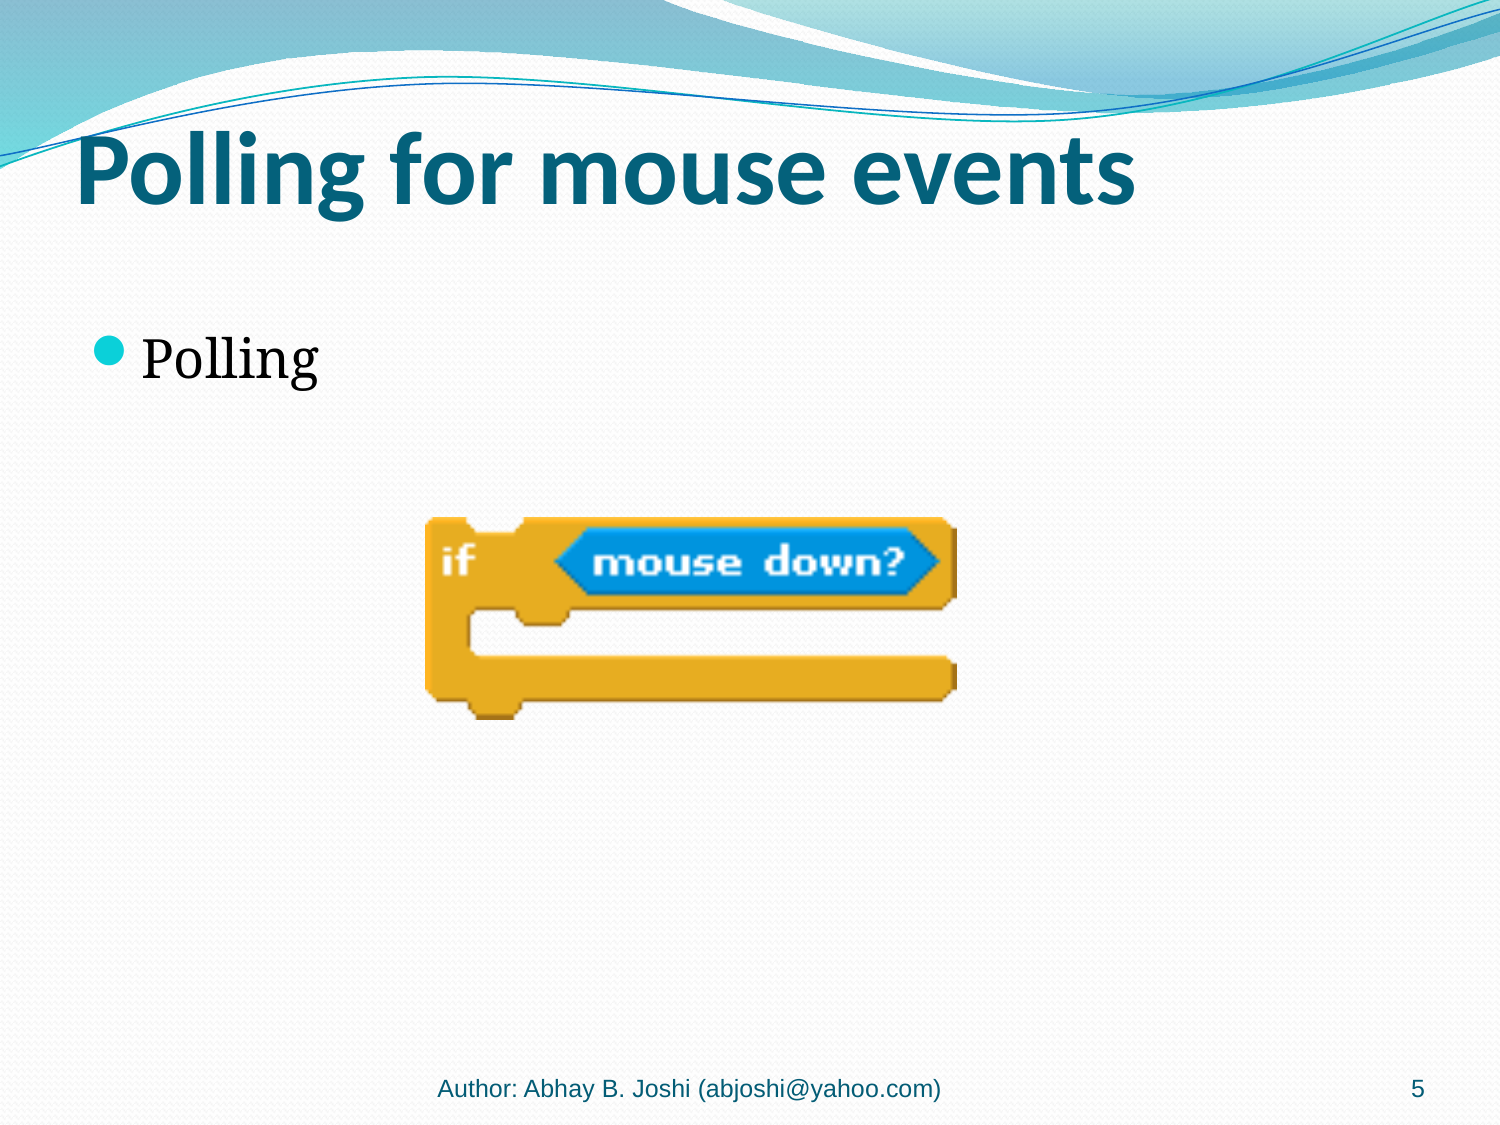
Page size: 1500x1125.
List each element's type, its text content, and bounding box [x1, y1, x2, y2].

list Polling [75, 317, 1425, 1038]
title Polling for mouse events [75, 37, 1425, 225]
footer Author: Abhay B. Joshi (abjoshi@yahoo.com) [437, 1042, 988, 1103]
picture [424, 517, 957, 721]
slide_number 5 [1299, 1042, 1425, 1103]
